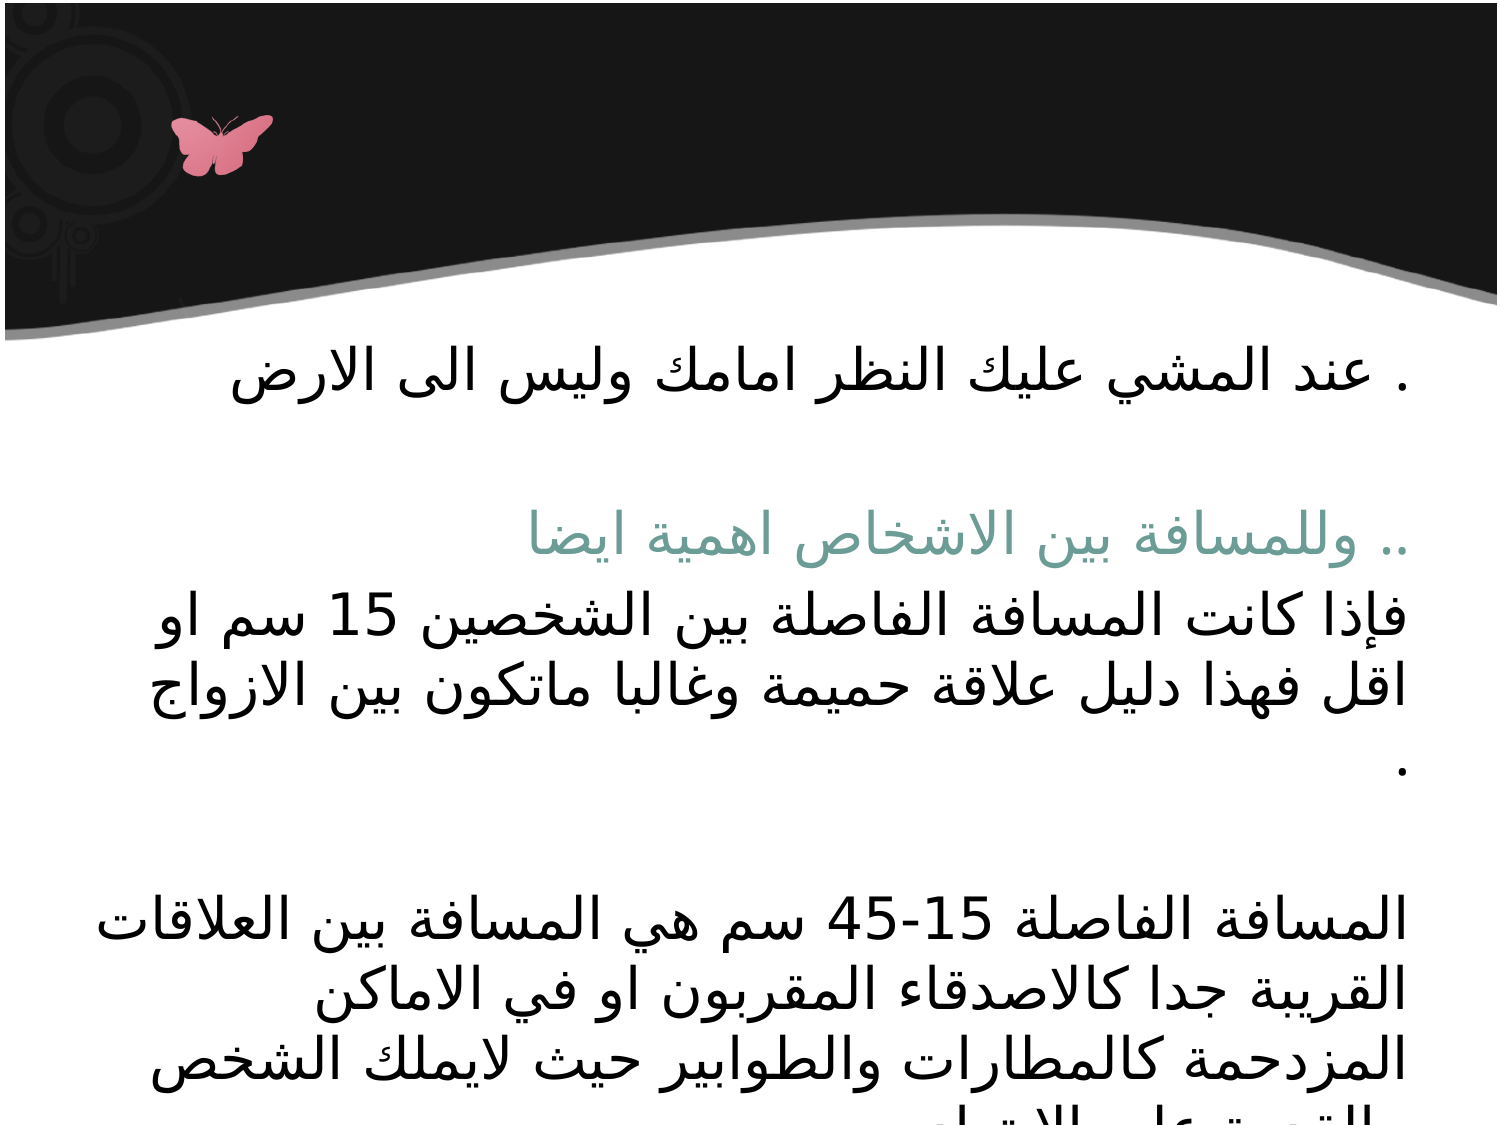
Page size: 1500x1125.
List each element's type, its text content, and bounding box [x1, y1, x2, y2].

list عند المشي عليك النظر امامك وليس الى الارض . وللمسافة بين الاشخاص اهمية ايضا .. فإذا كانت المسافة الفاصلة بين الشخصين 15 سم او اقل فهذا دليل علاقة حميمة وغالبا ماتكون بين الازواج . المسافة الفاصلة 15-45 سم هي المسافة بين العلاقات القريبة جدا كالاصدقاء المقربون او في الاماكن المزدحمة كالمطارات والطوابير حيث لايملك الشخص القدرة على الابتعاد . [74, 324, 1426, 1074]
picture [0, 0, 1500, 1125]
